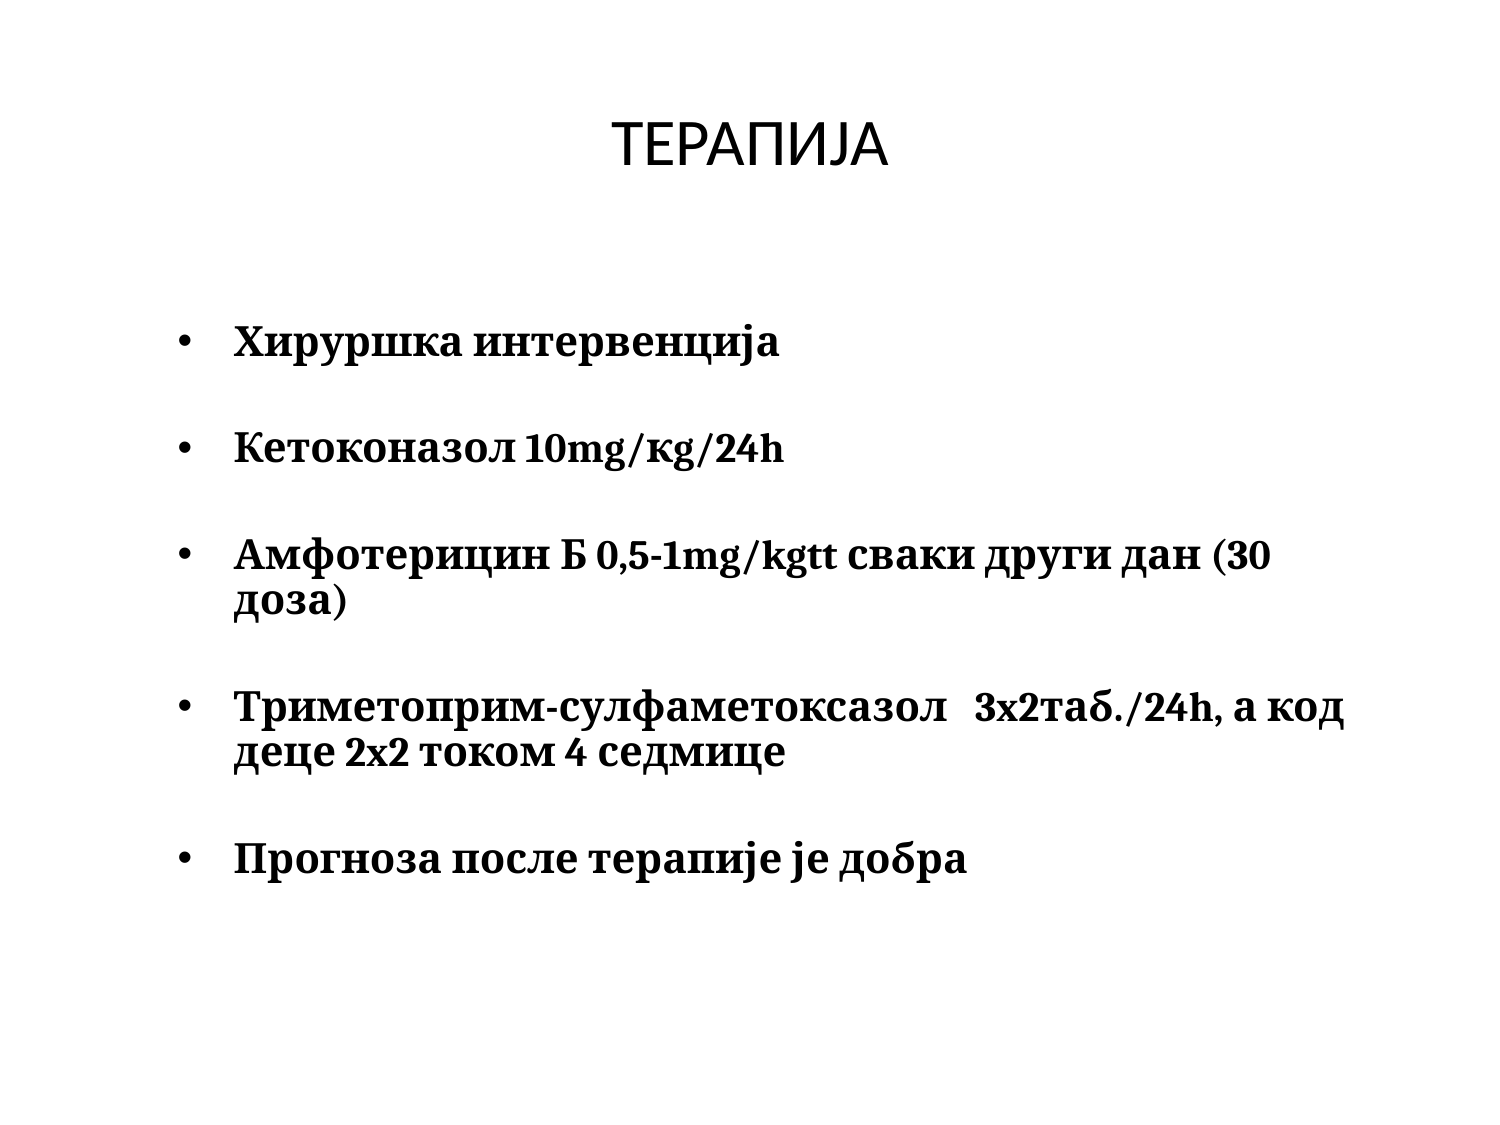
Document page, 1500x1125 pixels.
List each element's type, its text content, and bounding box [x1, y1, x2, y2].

list Хируршка интервенција Кетоконазол 10mg/кg/24h Амфотерицин Б 0,5-1mg/kgtt сваки други дан (30 доза) Триметоприм-сулфаметоксазол 3x2таб./24h, а код деце 2x2 током 4 седмице Прогноза после терапије је добра [162, 312, 1400, 1075]
title ТЕРАПИЈА [75, 45, 1425, 233]
